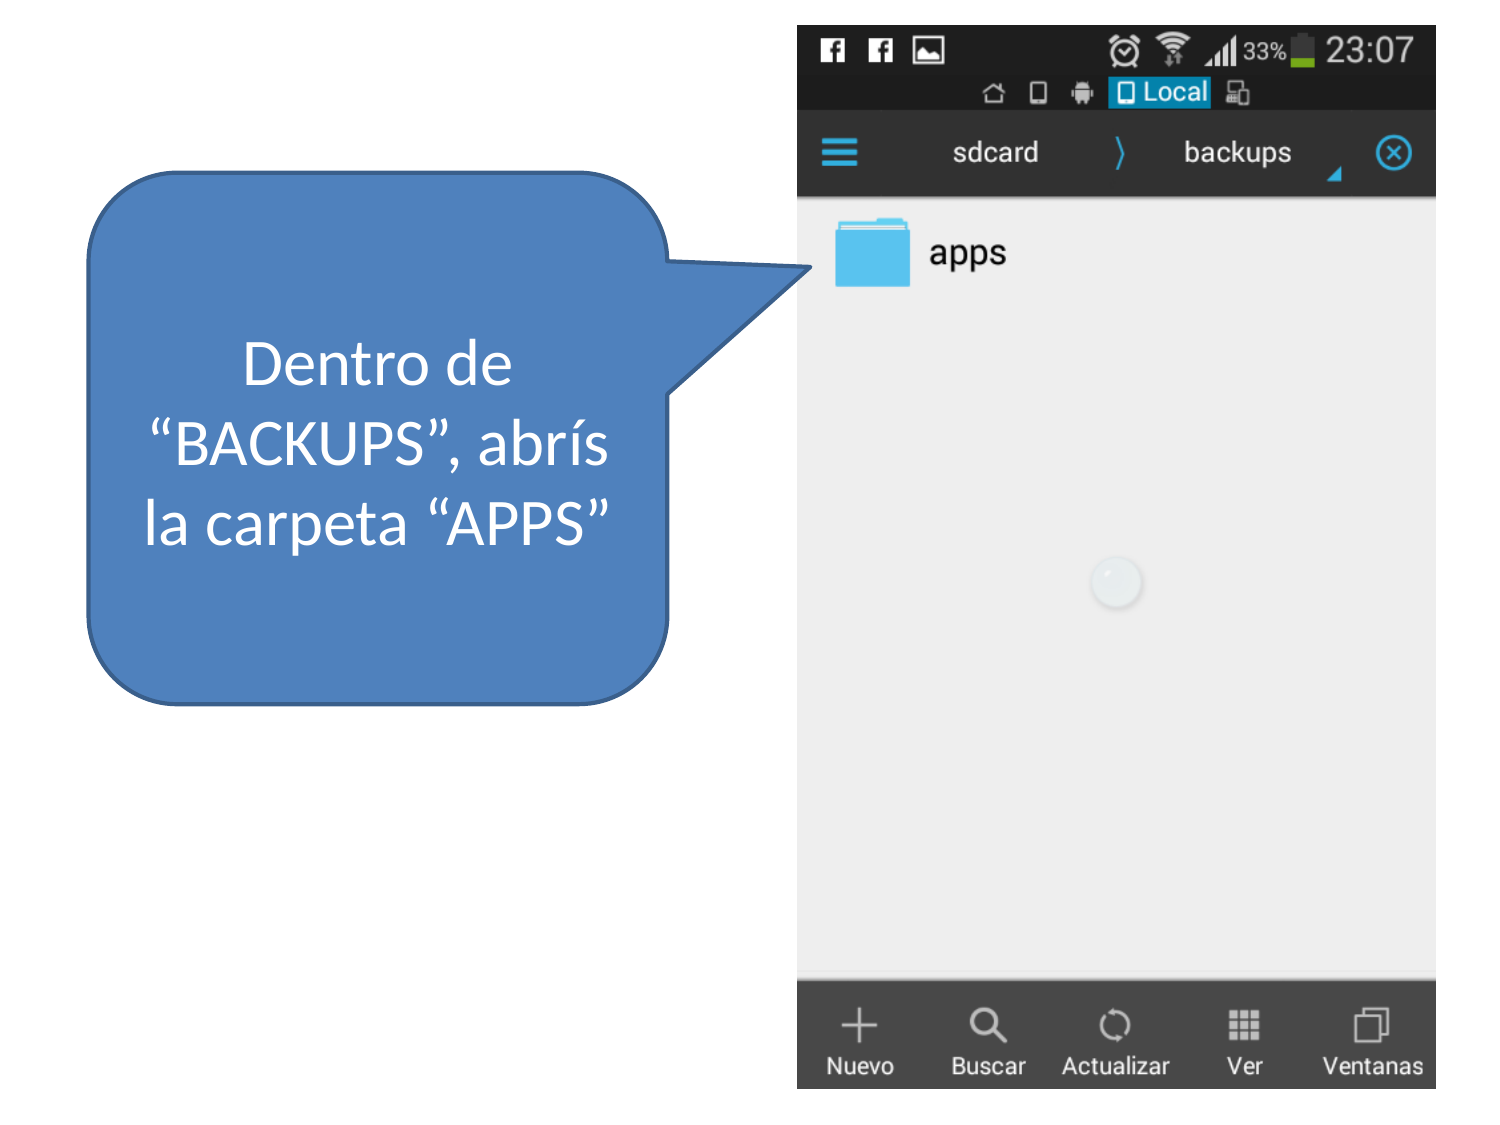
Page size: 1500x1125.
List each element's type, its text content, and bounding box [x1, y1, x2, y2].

text_box Dentro de “BACKUPS”, abrís la carpeta “APPS” [86, 170, 791, 707]
picture [796, 25, 1436, 1090]
